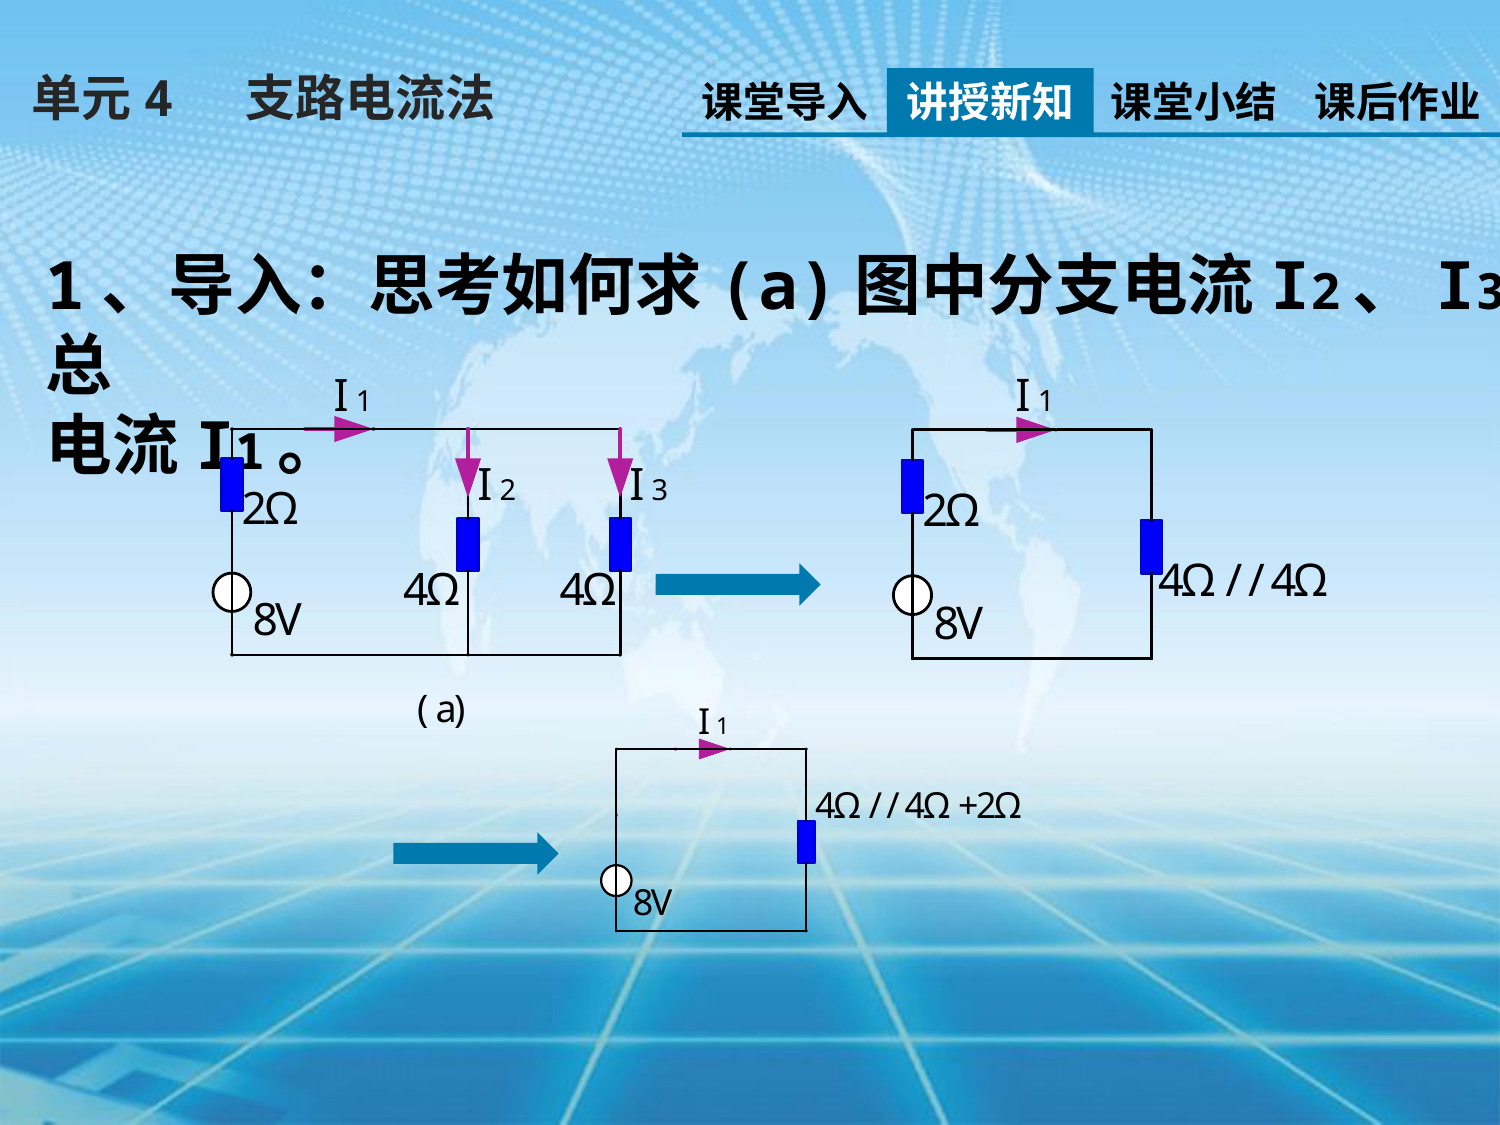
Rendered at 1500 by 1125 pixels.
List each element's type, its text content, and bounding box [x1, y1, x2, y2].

text_box [683, 563, 821, 606]
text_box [16, 59, 1500, 135]
text_box [393, 832, 559, 875]
picture [0, 0, 1500, 1125]
text_box 1、导入：思考如何求(a)图中分支电流I2、I3及总 电流I1。 [30, 235, 1500, 490]
